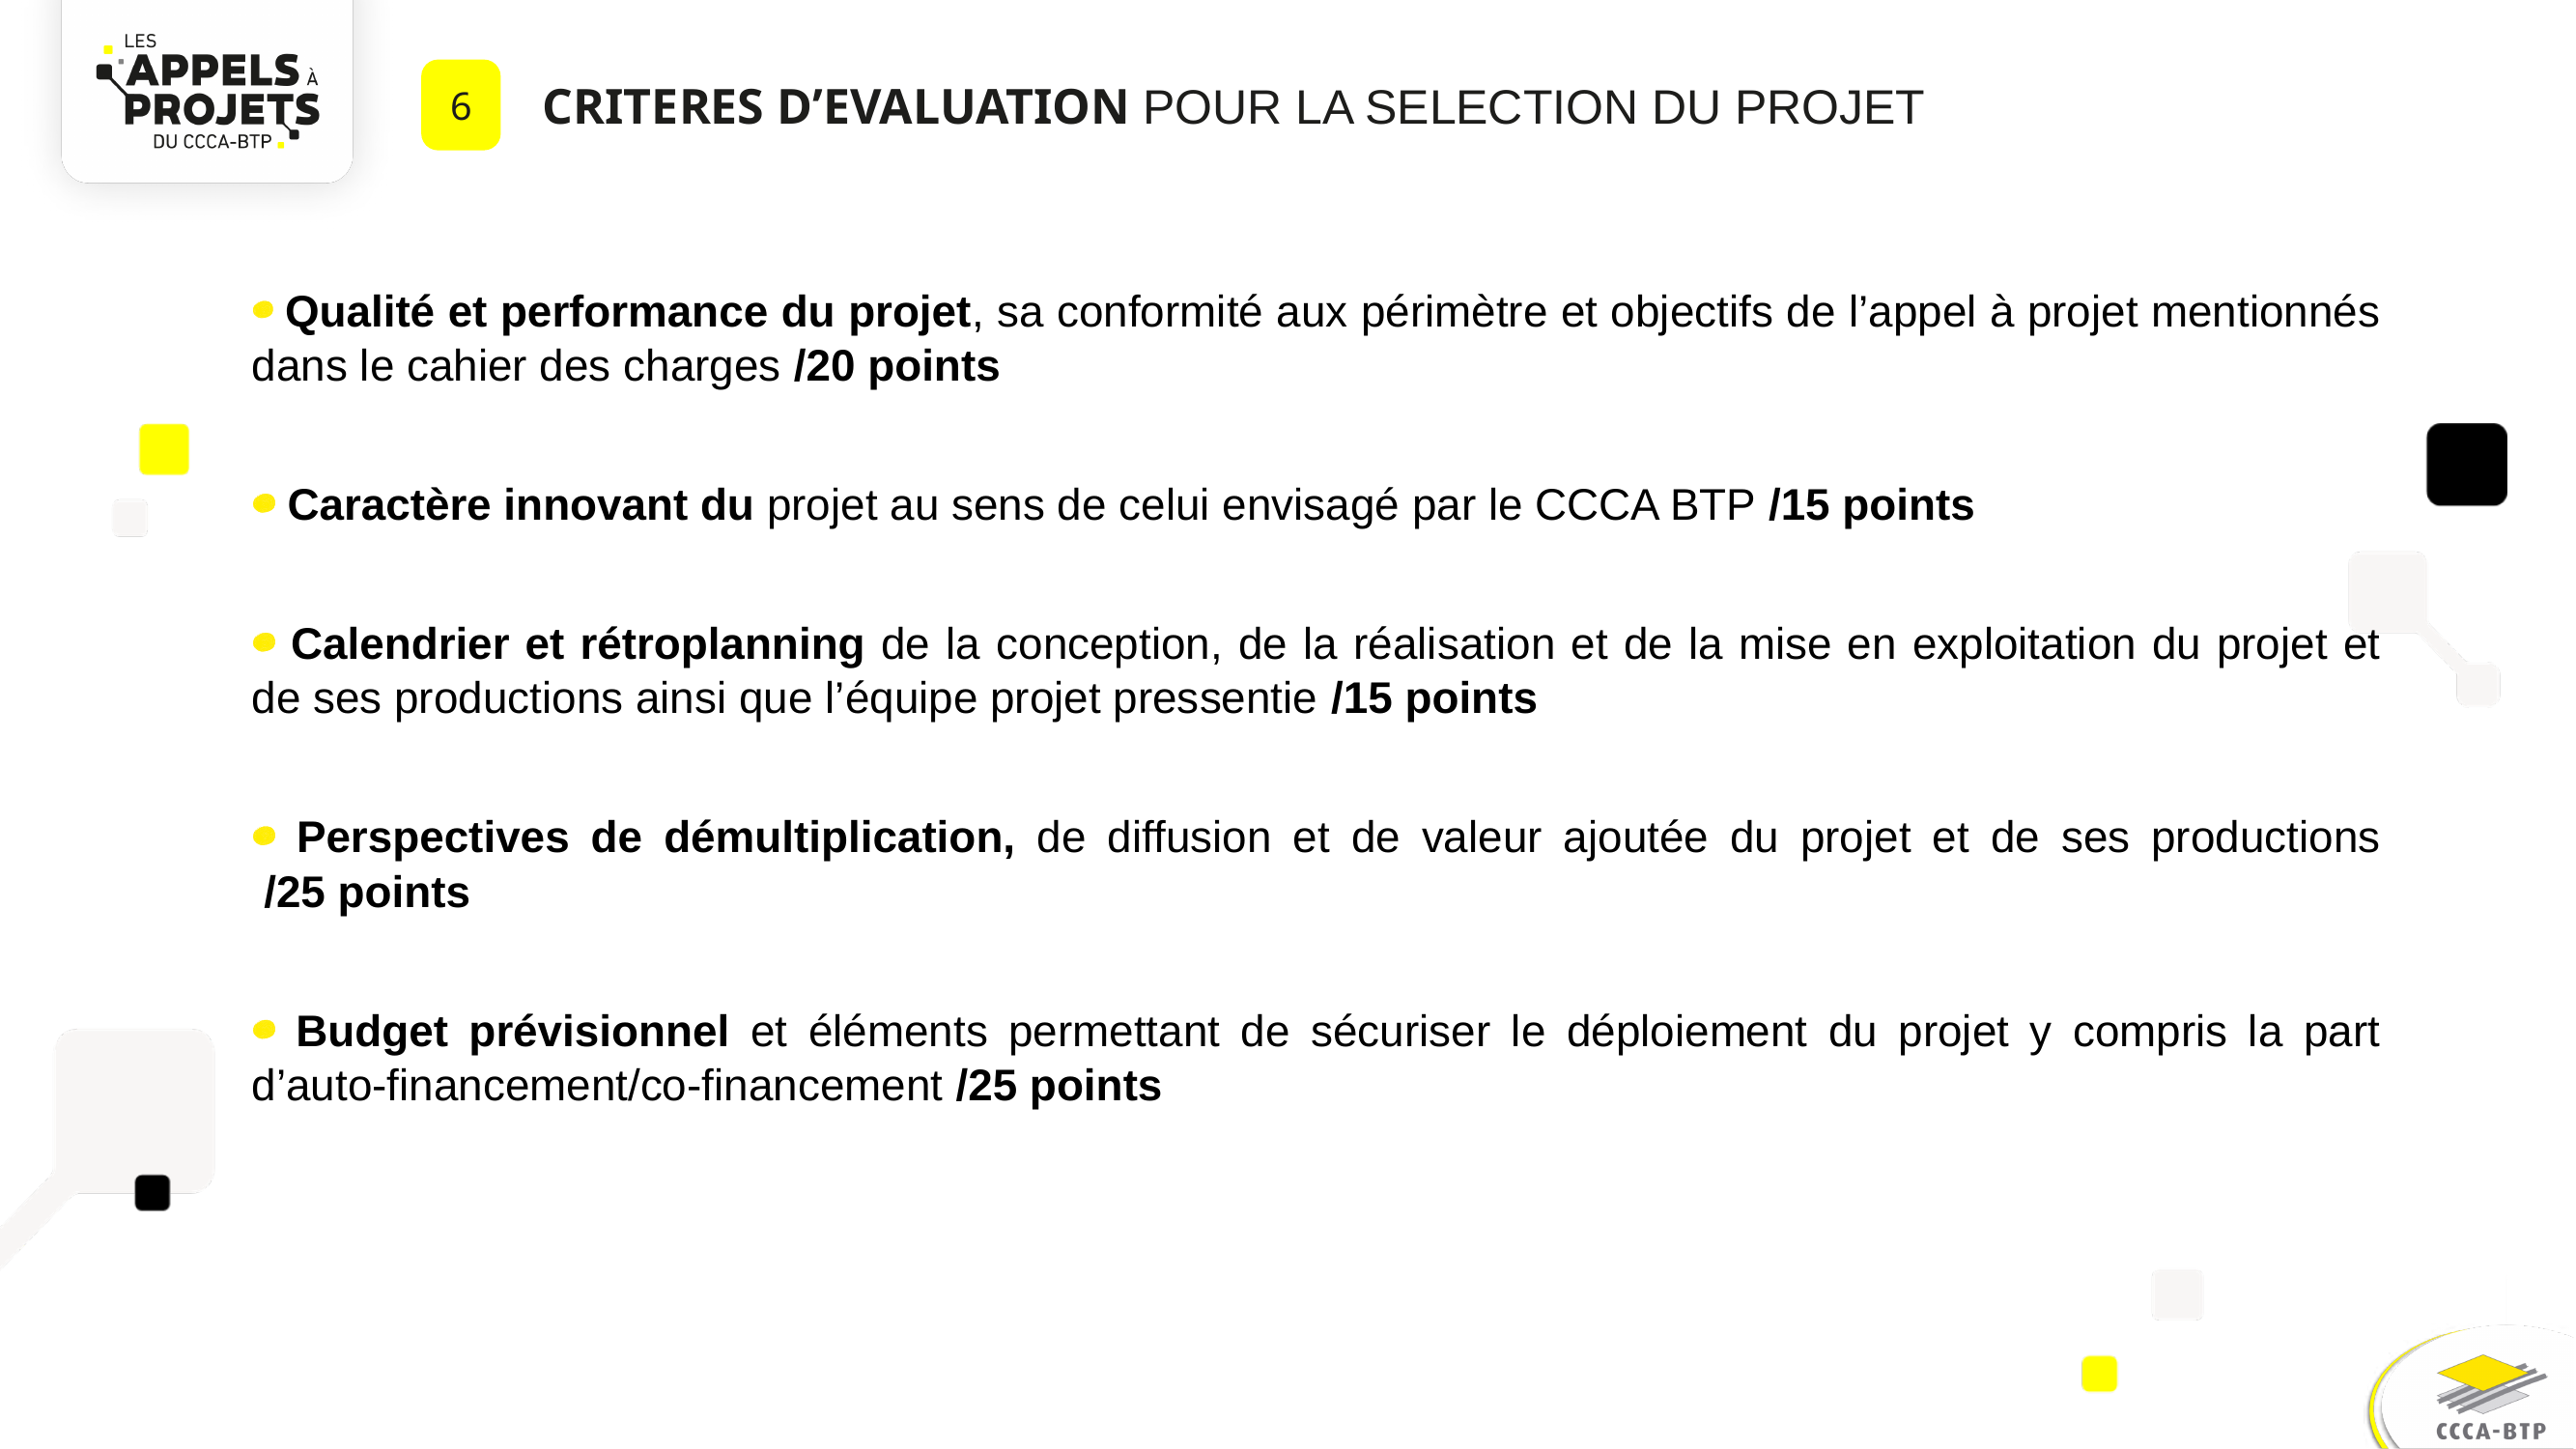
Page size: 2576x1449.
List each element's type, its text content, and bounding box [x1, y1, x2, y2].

text_box 6 [420, 58, 502, 152]
picture [0, 423, 2574, 1449]
picture [0, 0, 416, 246]
text_box CRITERES D’EVALUATION POUR LA SELECTION DU PROJET [515, 59, 2490, 151]
text_box Qualité et performance du projet, sa conformité aux périmètre et objectifs de l’appel à projet mentionnés dans le cahier des charges /20 points Caractère innovant du projet au sens de celui envisagé par le CCCA BTP /15 points Calendrier et rétroplanning de la conception, de la réalisation et de la mise en exploitation du projet et de ses productions ainsi que l’équipe projet pressentie /15 points Perspectives de démultiplication, de diffusion et de valeur ajoutée du projet et de ses productions /25 points Budget prévisionnel et éléments permettant de sécuriser le déploiement du projet y compris la part d’auto-financement/co-financement /25 points [201, 273, 2397, 1118]
